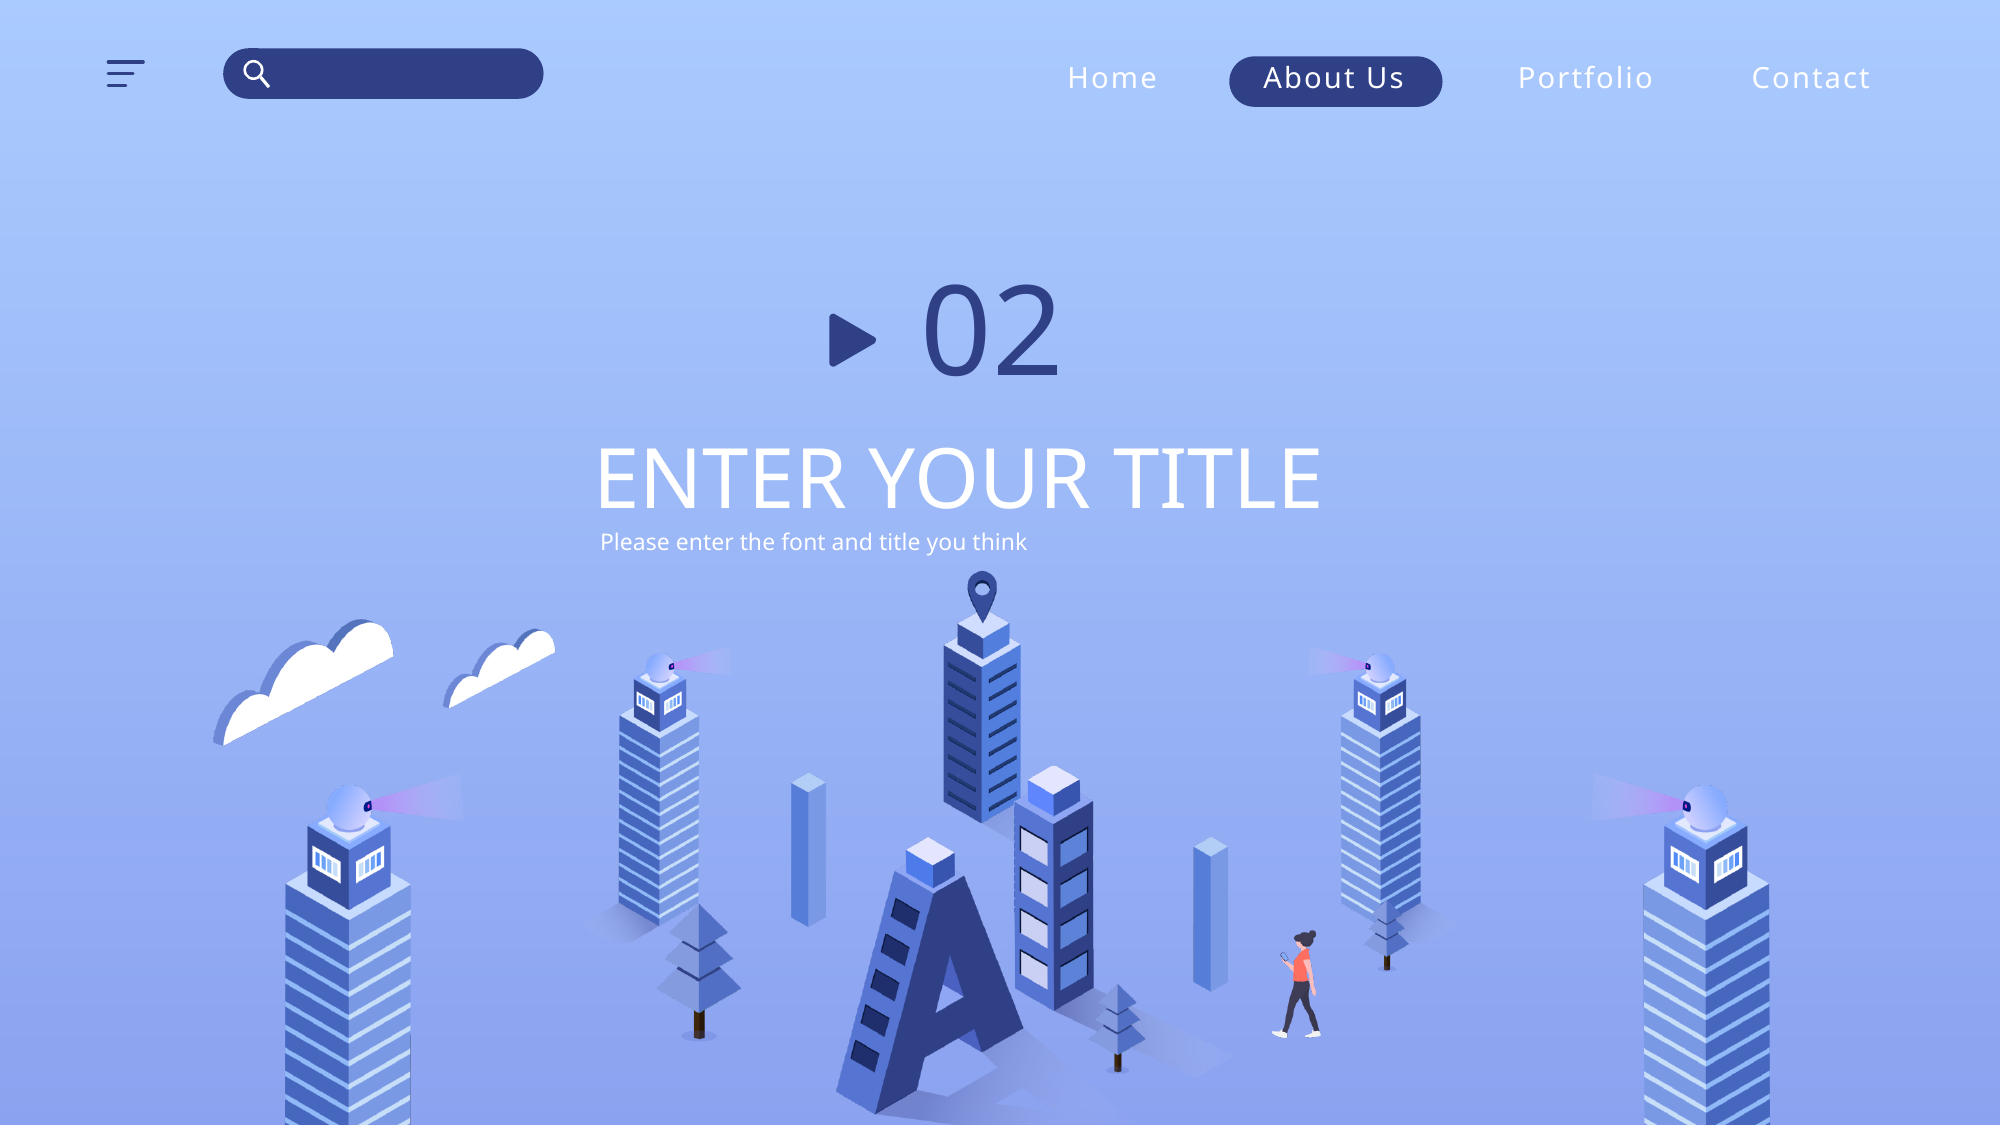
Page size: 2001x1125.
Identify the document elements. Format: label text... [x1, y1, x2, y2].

text_box Home [1052, 52, 1172, 103]
picture [1587, 766, 1866, 1125]
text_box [829, 242, 1115, 410]
picture [771, 564, 1481, 1125]
text_box Portfolio [1503, 52, 1668, 103]
picture [167, 604, 768, 1125]
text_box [578, 417, 1443, 564]
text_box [1229, 52, 1443, 107]
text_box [108, 48, 544, 99]
text_box Contact [1736, 52, 1895, 103]
